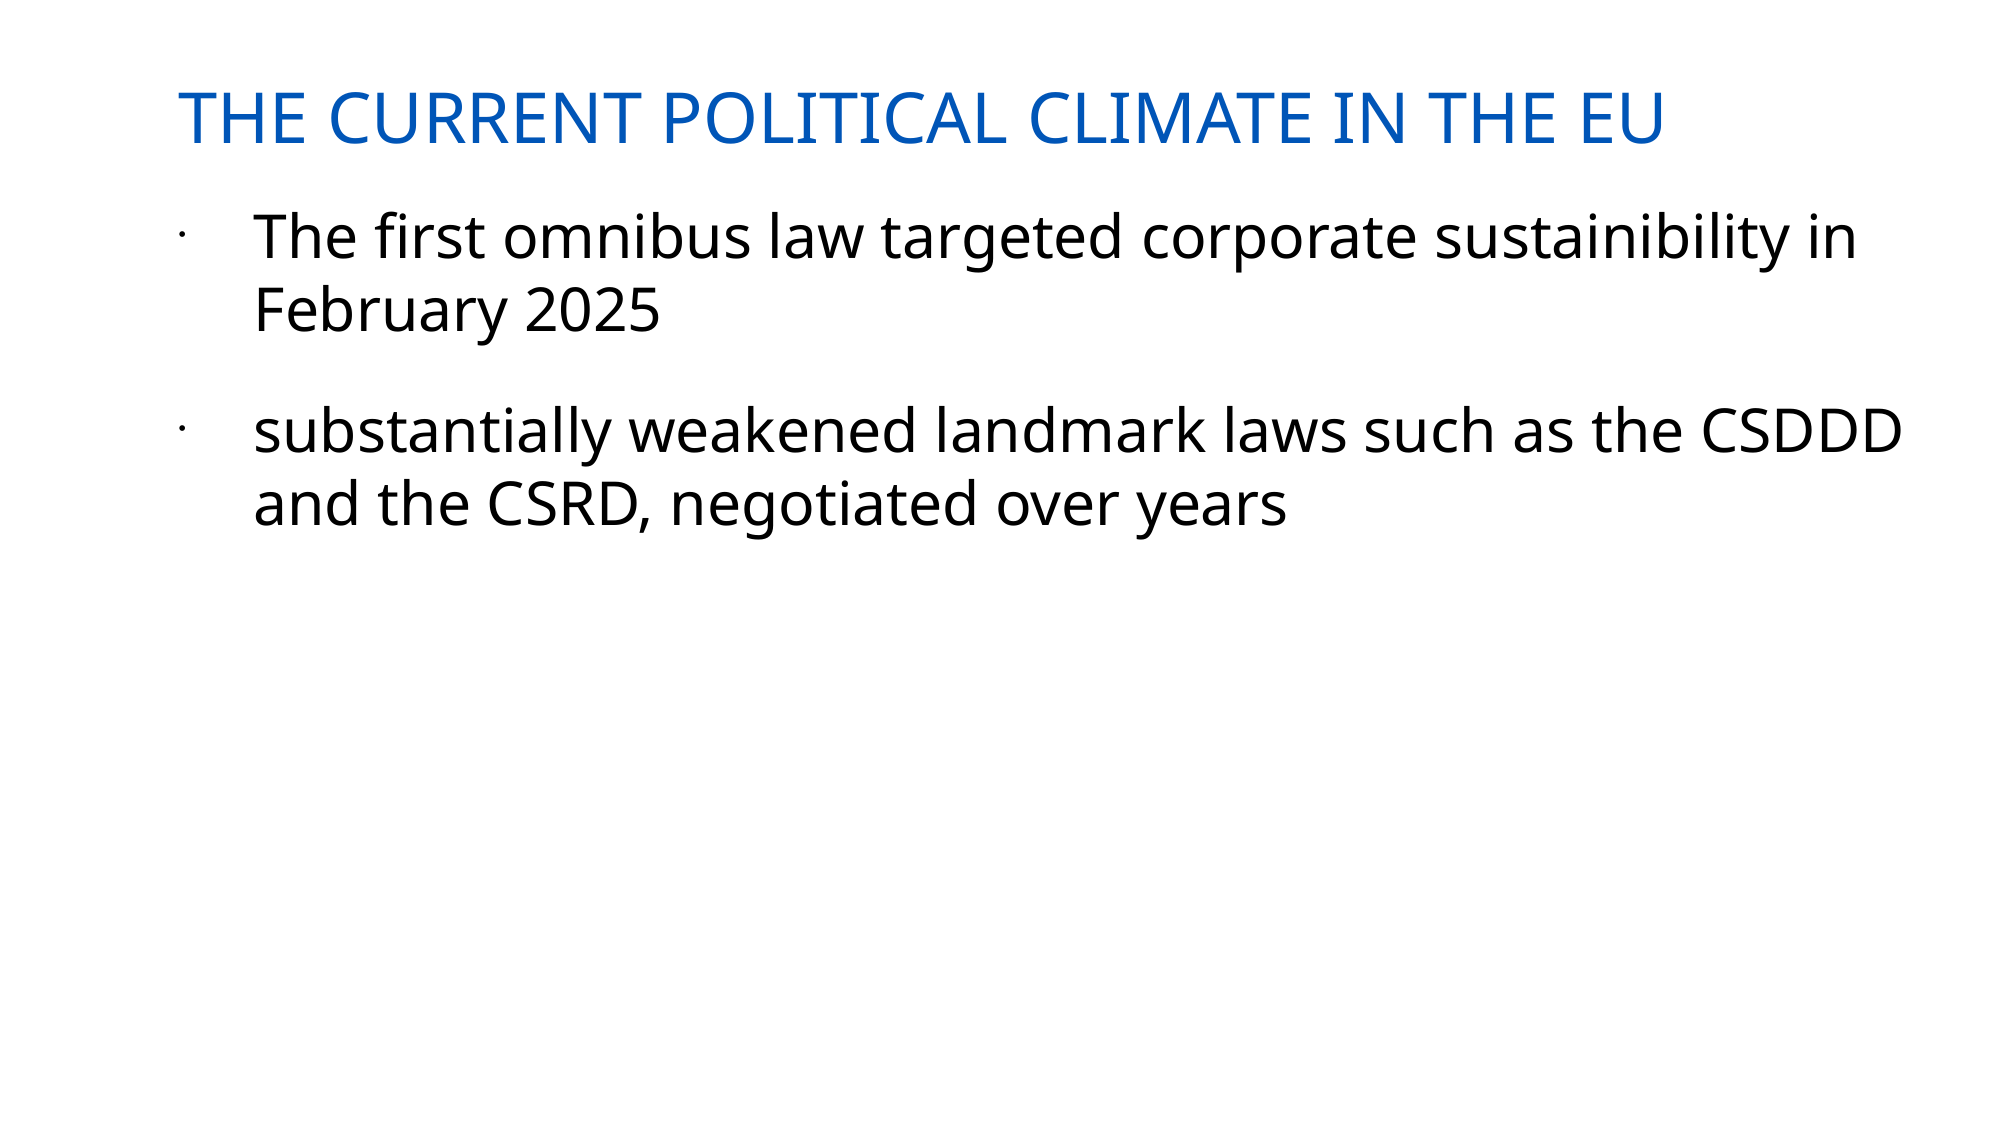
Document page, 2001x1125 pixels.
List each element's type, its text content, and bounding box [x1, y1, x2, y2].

text_box The first omnibus law targeted corporate sustainibility in February 2025 substantially weakened landmark laws such as the CSDDD and the CSRD, negotiated over years [178, 197, 1915, 1125]
text_box THE CURRENT POLITICAL CLIMATE IN THE EU [178, 60, 1757, 158]
